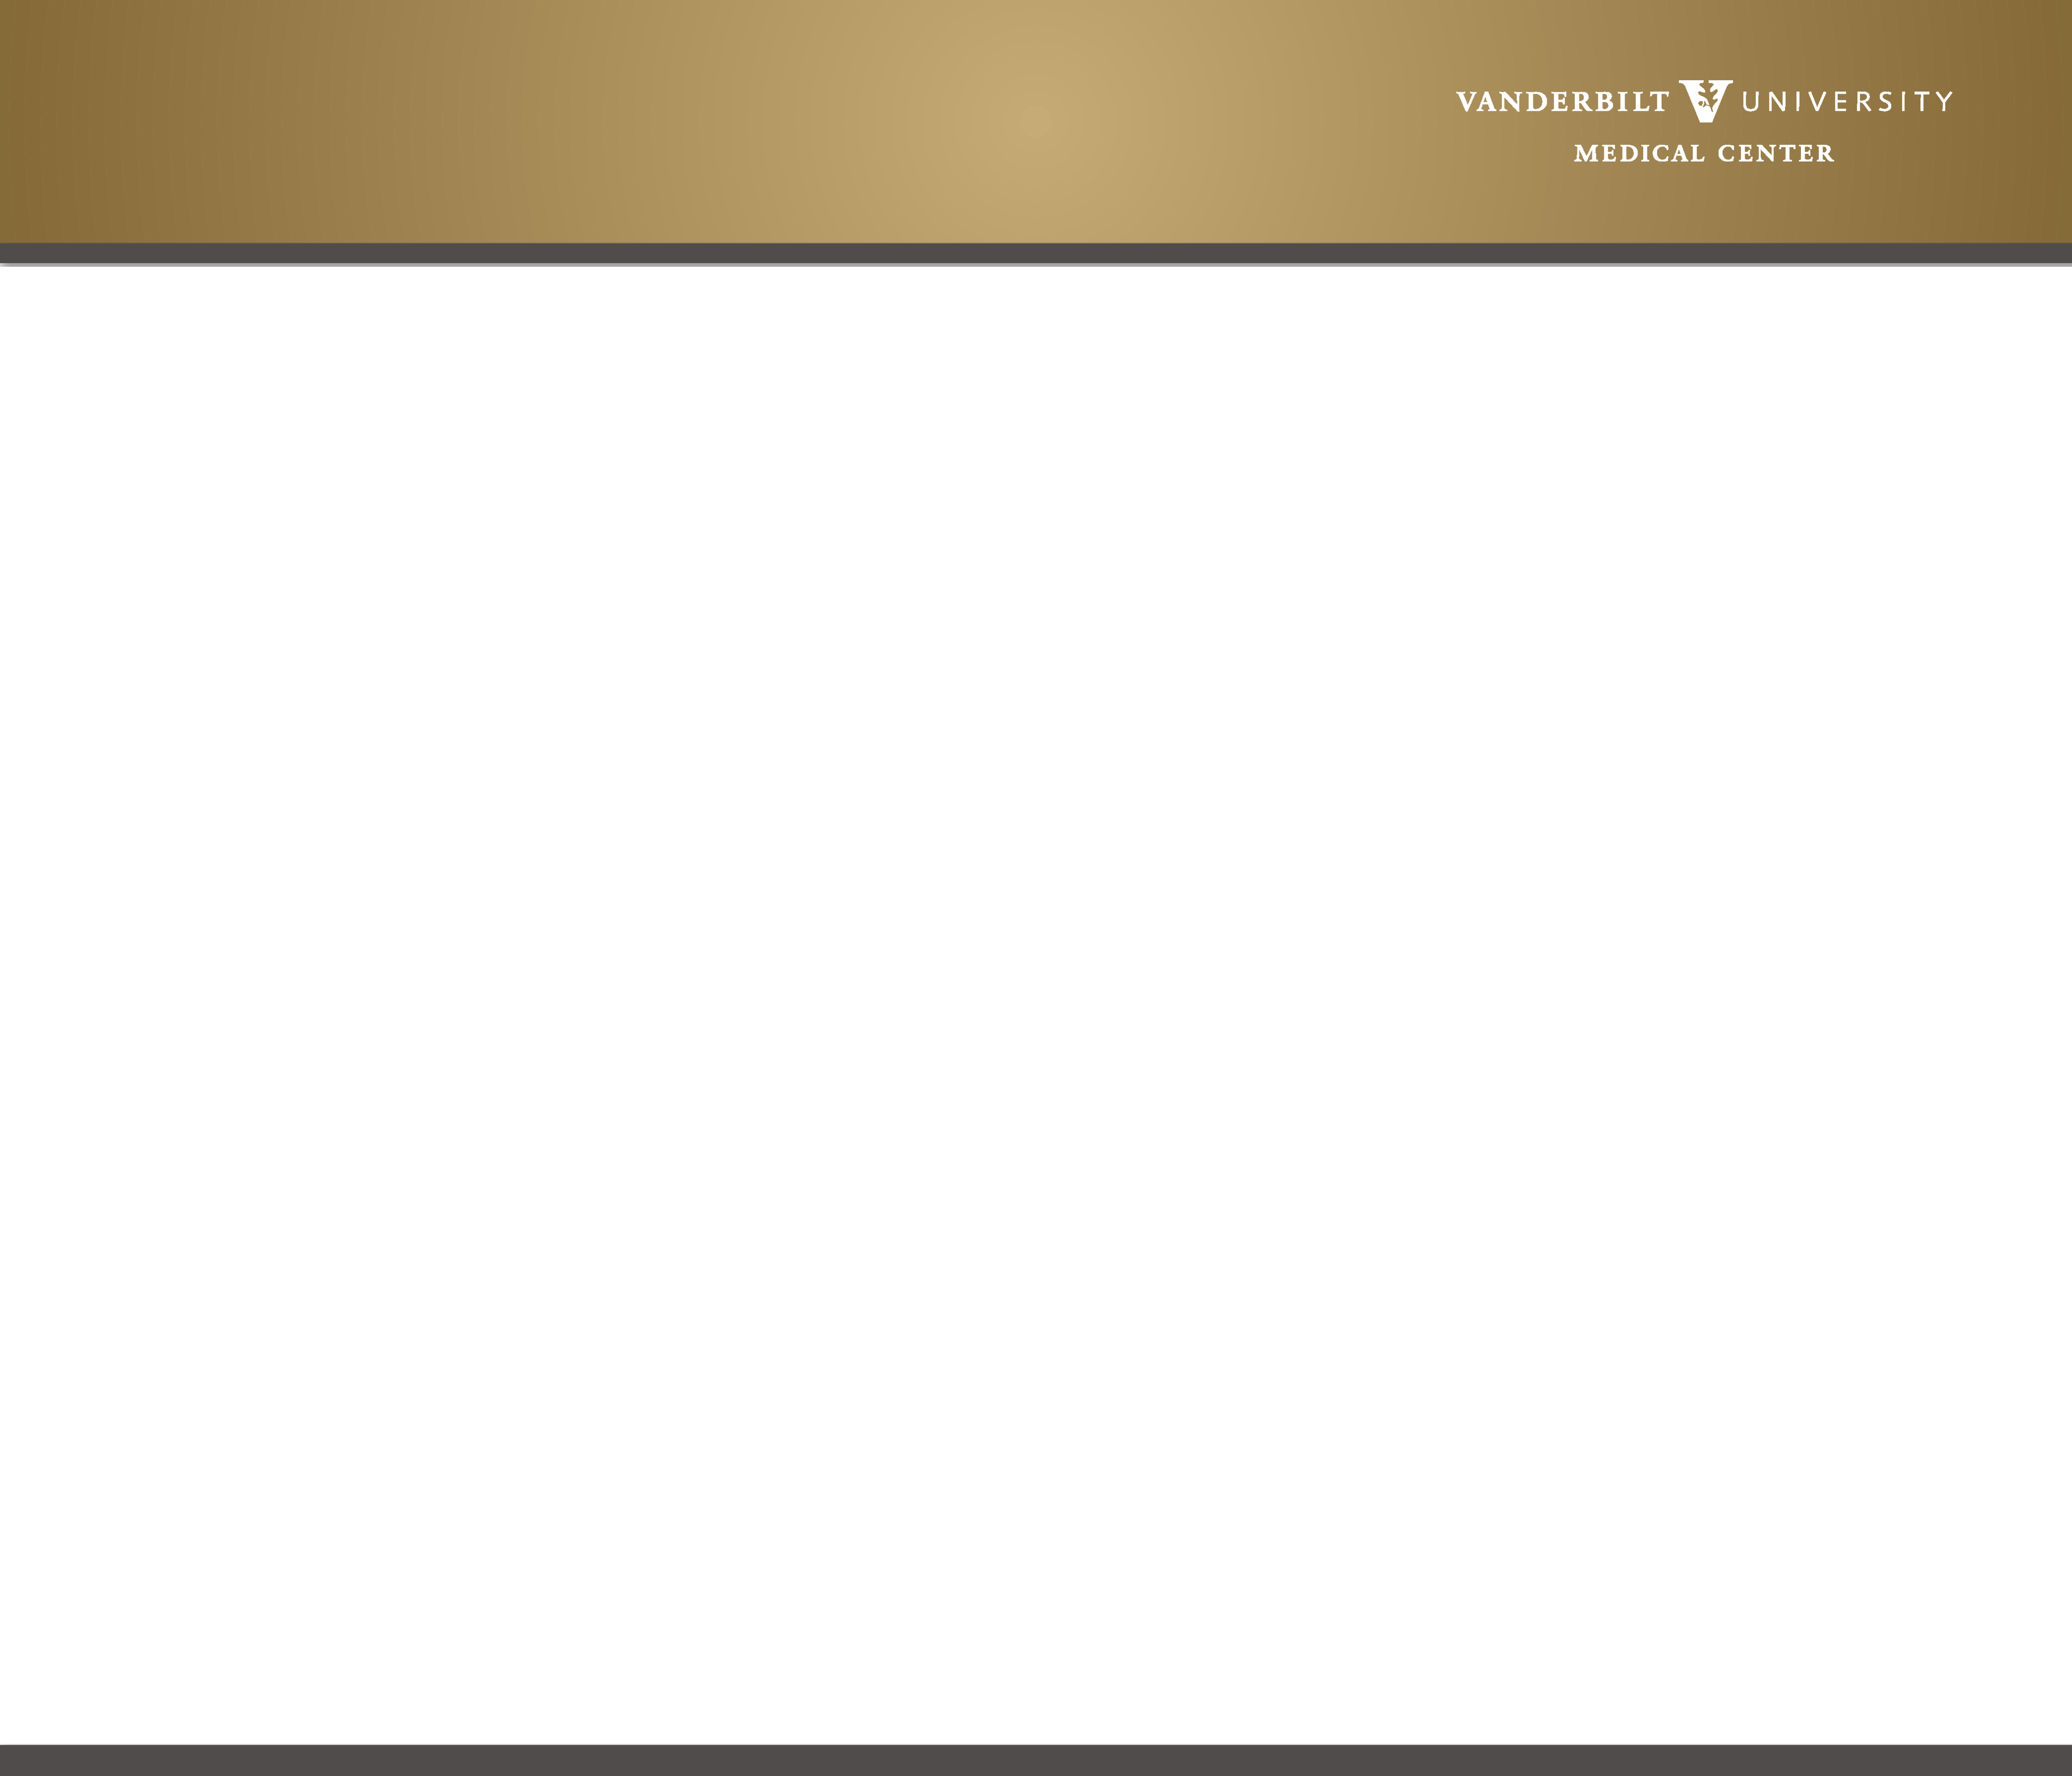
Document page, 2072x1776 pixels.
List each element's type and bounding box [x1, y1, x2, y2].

picture [1456, 80, 1952, 161]
